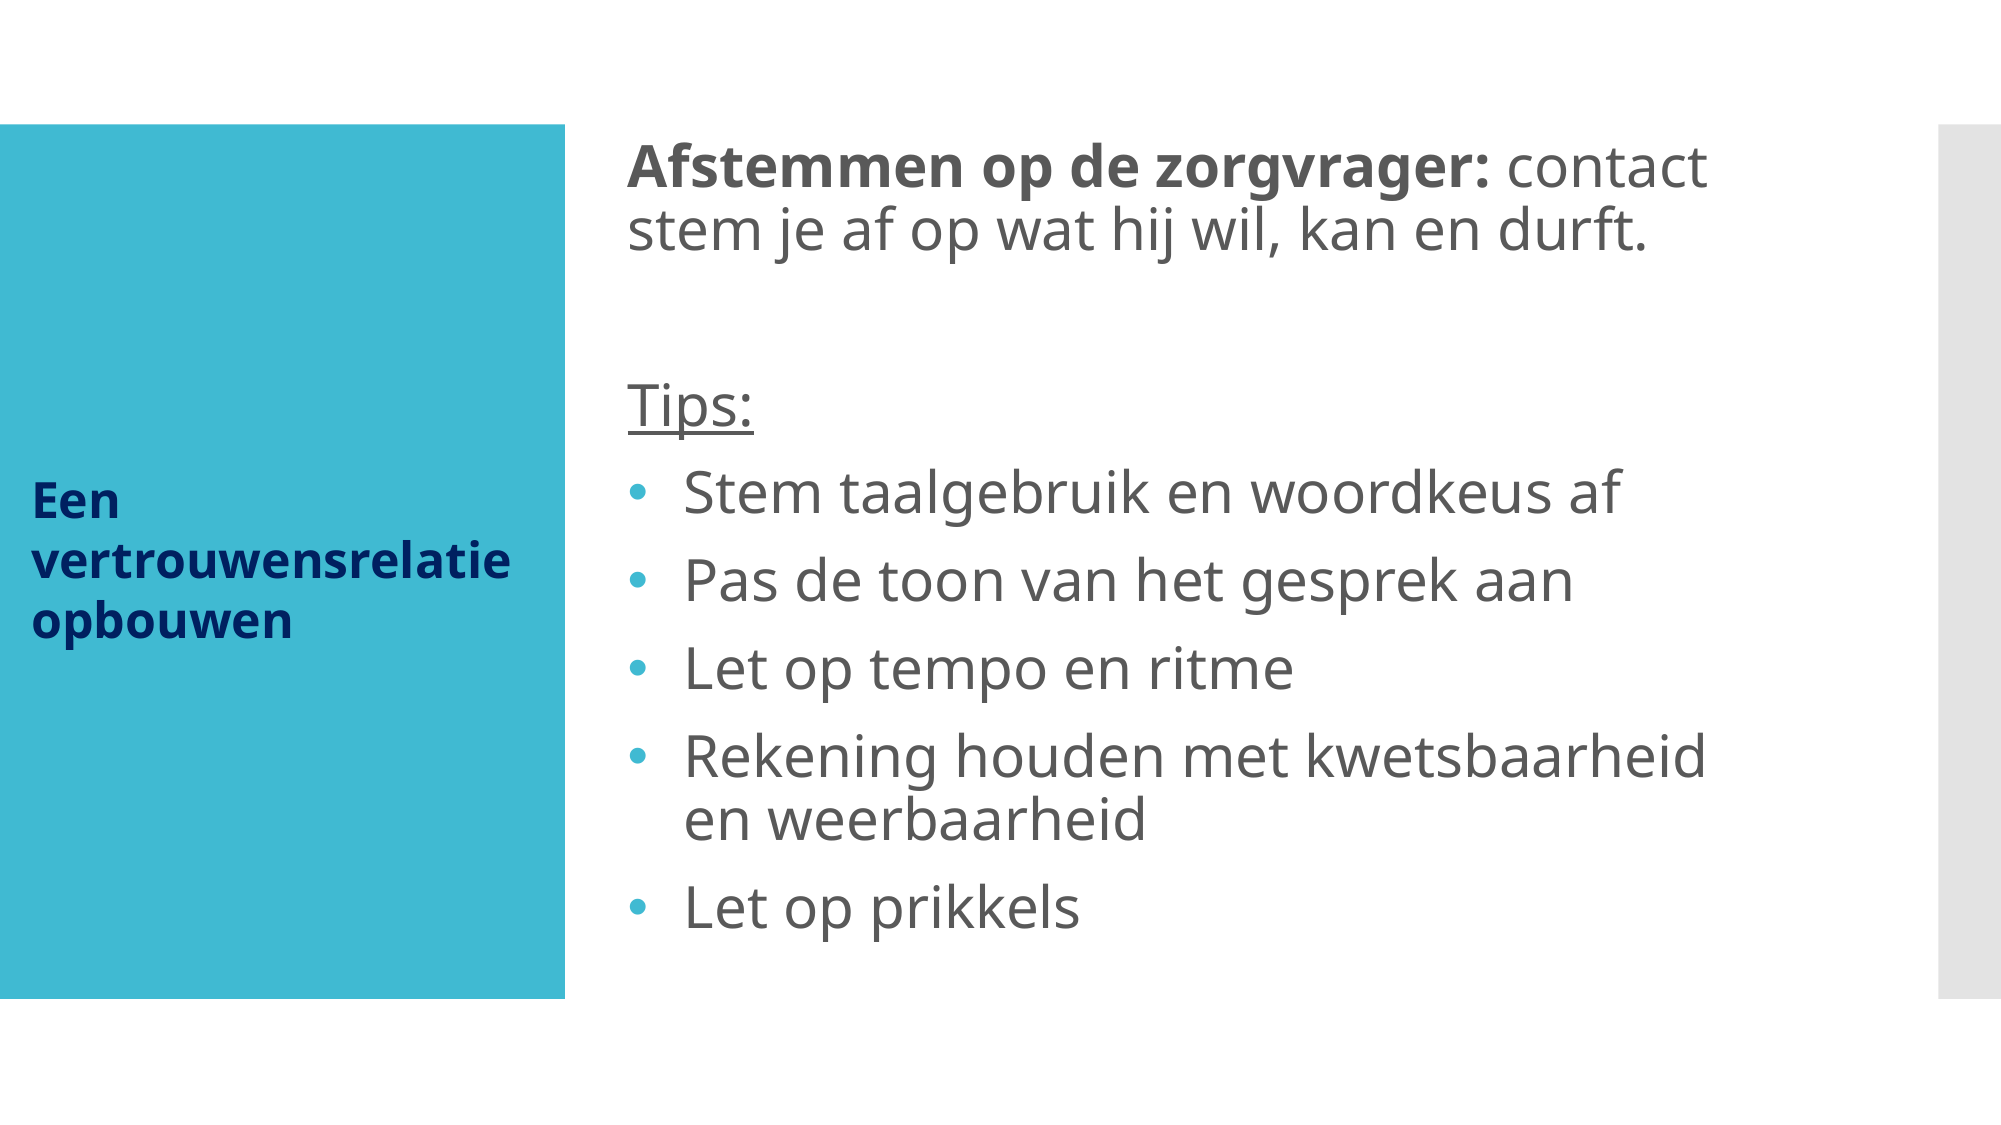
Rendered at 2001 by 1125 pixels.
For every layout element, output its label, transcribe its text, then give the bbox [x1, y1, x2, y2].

text_box Een vertrouwensrelatie opbouwen [16, 460, 556, 656]
list Afstemmen op de zorgvrager: contact stem je af op wat hij wil, kan en durft. Tips: Stem taalgebruik en woordkeus af Pas de toon van het gesprek aan Let op tempo en ritme Rekening houden met kwetsbaarheid en weerbaarheid Let op prikkels [612, 129, 1813, 995]
